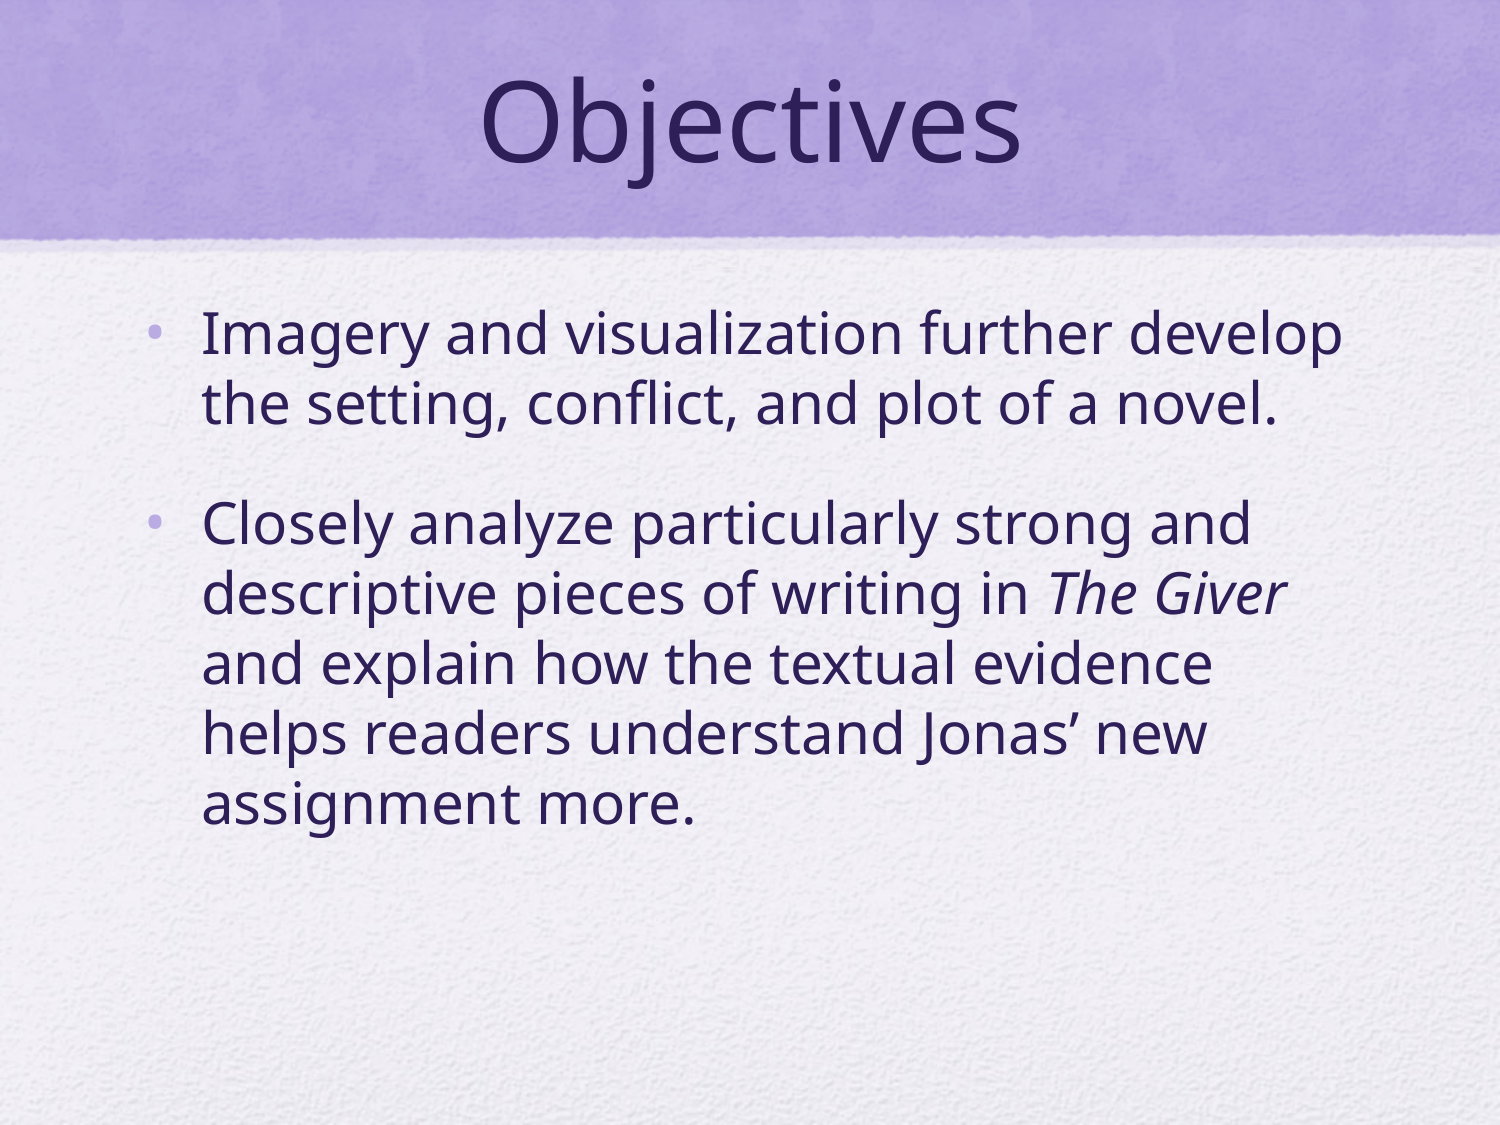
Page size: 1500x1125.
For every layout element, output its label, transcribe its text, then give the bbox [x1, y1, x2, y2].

title Objectives [129, 6, 1372, 239]
picture [0, 225, 1500, 1125]
list Imagery and visualization further develop the setting, conflict, and plot of a novel. Closely analyze particularly strong and descriptive pieces of writing in The Giver and explain how the textual evidence helps readers understand Jonas’ new assignment more. [129, 288, 1372, 993]
